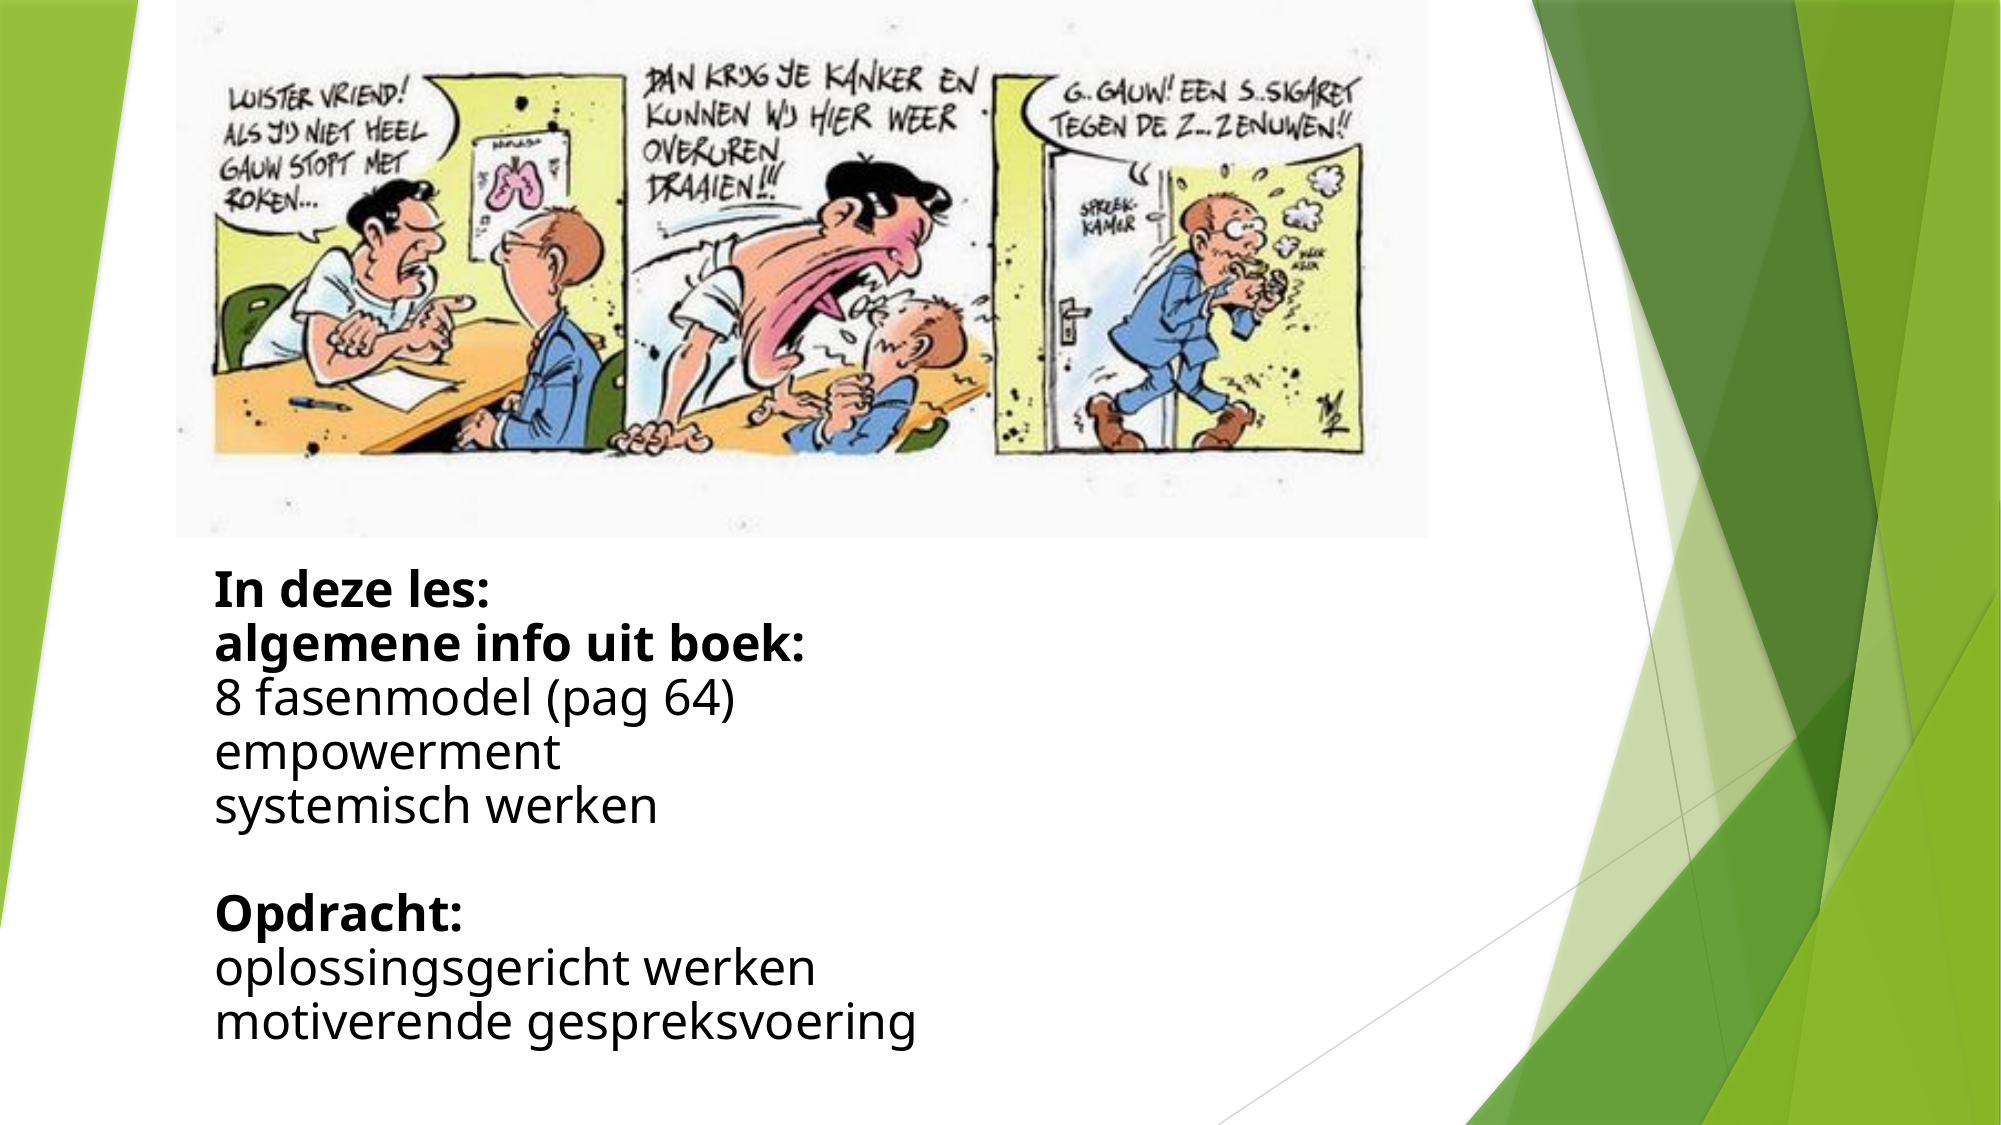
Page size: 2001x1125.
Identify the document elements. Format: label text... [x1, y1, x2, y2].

title In deze les: algemene info uit boek: 8 fasenmodel (pag 64) empowerment systemisch werken Opdracht: oplossingsgericht werken motiverende gespreksvoering [199, 847, 1459, 1058]
picture [176, 0, 1428, 539]
